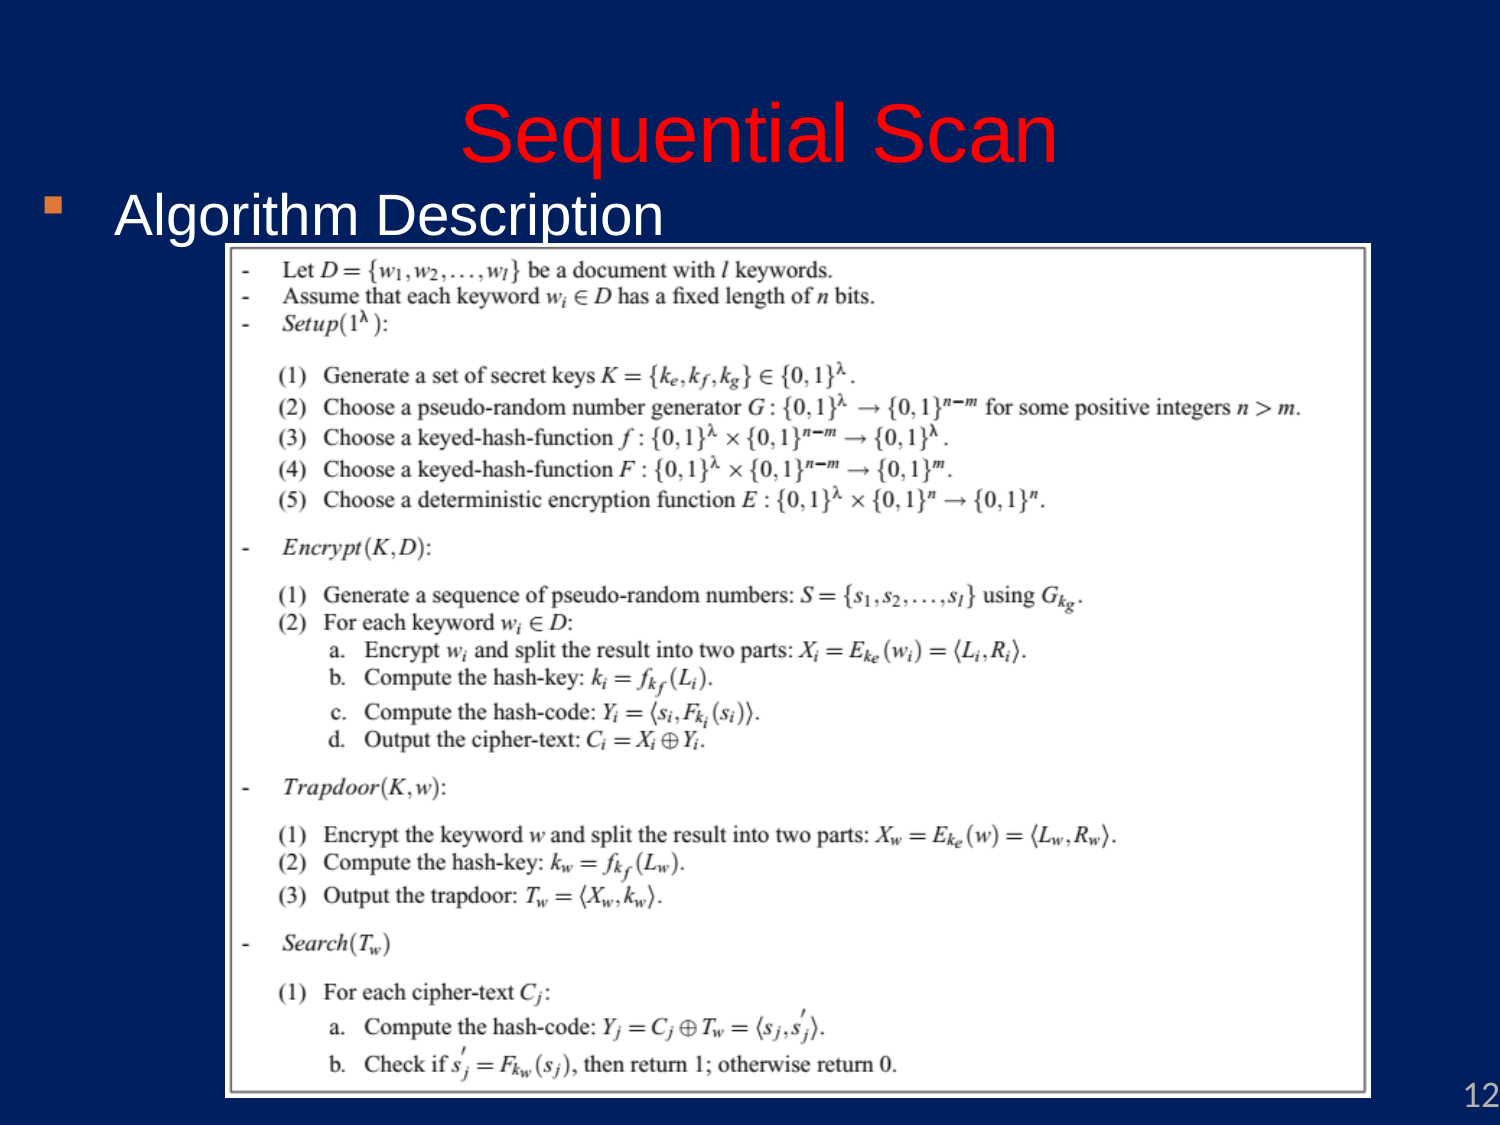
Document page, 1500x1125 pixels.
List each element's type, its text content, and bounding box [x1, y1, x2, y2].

title Sequential Scan [44, 53, 1456, 267]
text_box Algorithm Description [37, 177, 1226, 248]
picture [224, 243, 1371, 1098]
slide_number 12 [1437, 1069, 1500, 1125]
